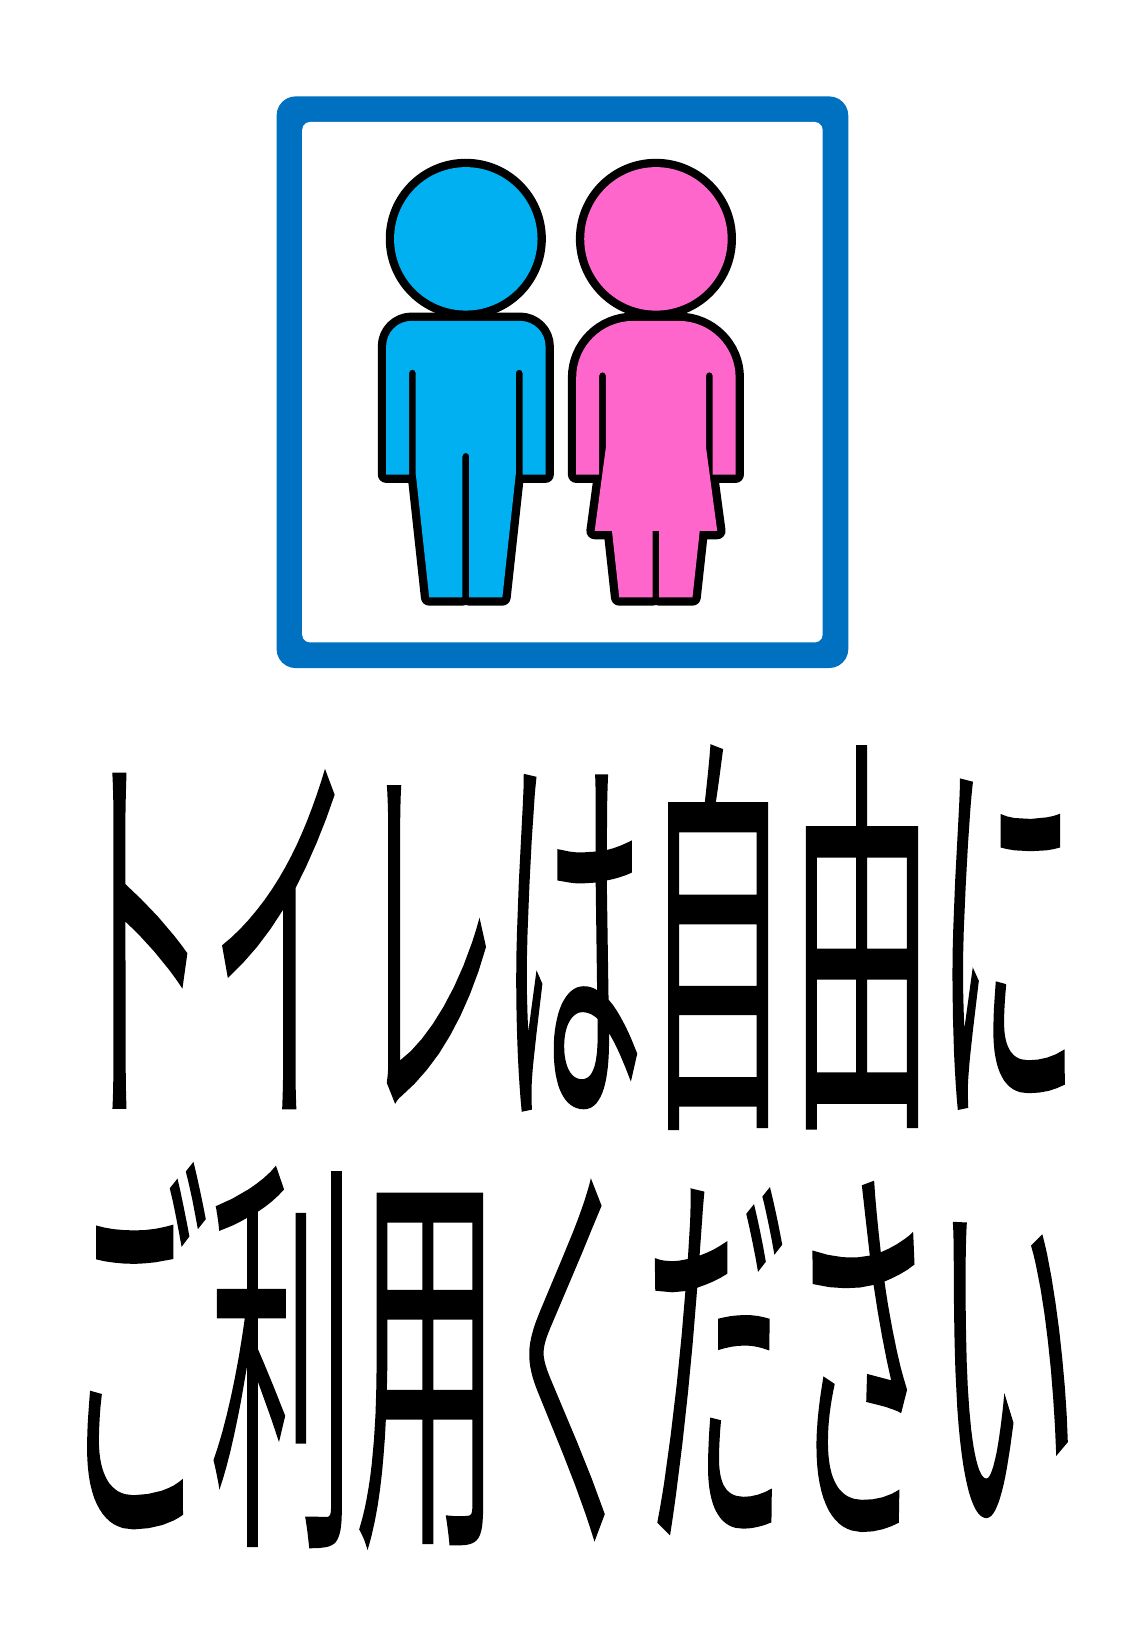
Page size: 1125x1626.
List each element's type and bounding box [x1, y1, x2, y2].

text_box [276, 96, 849, 669]
